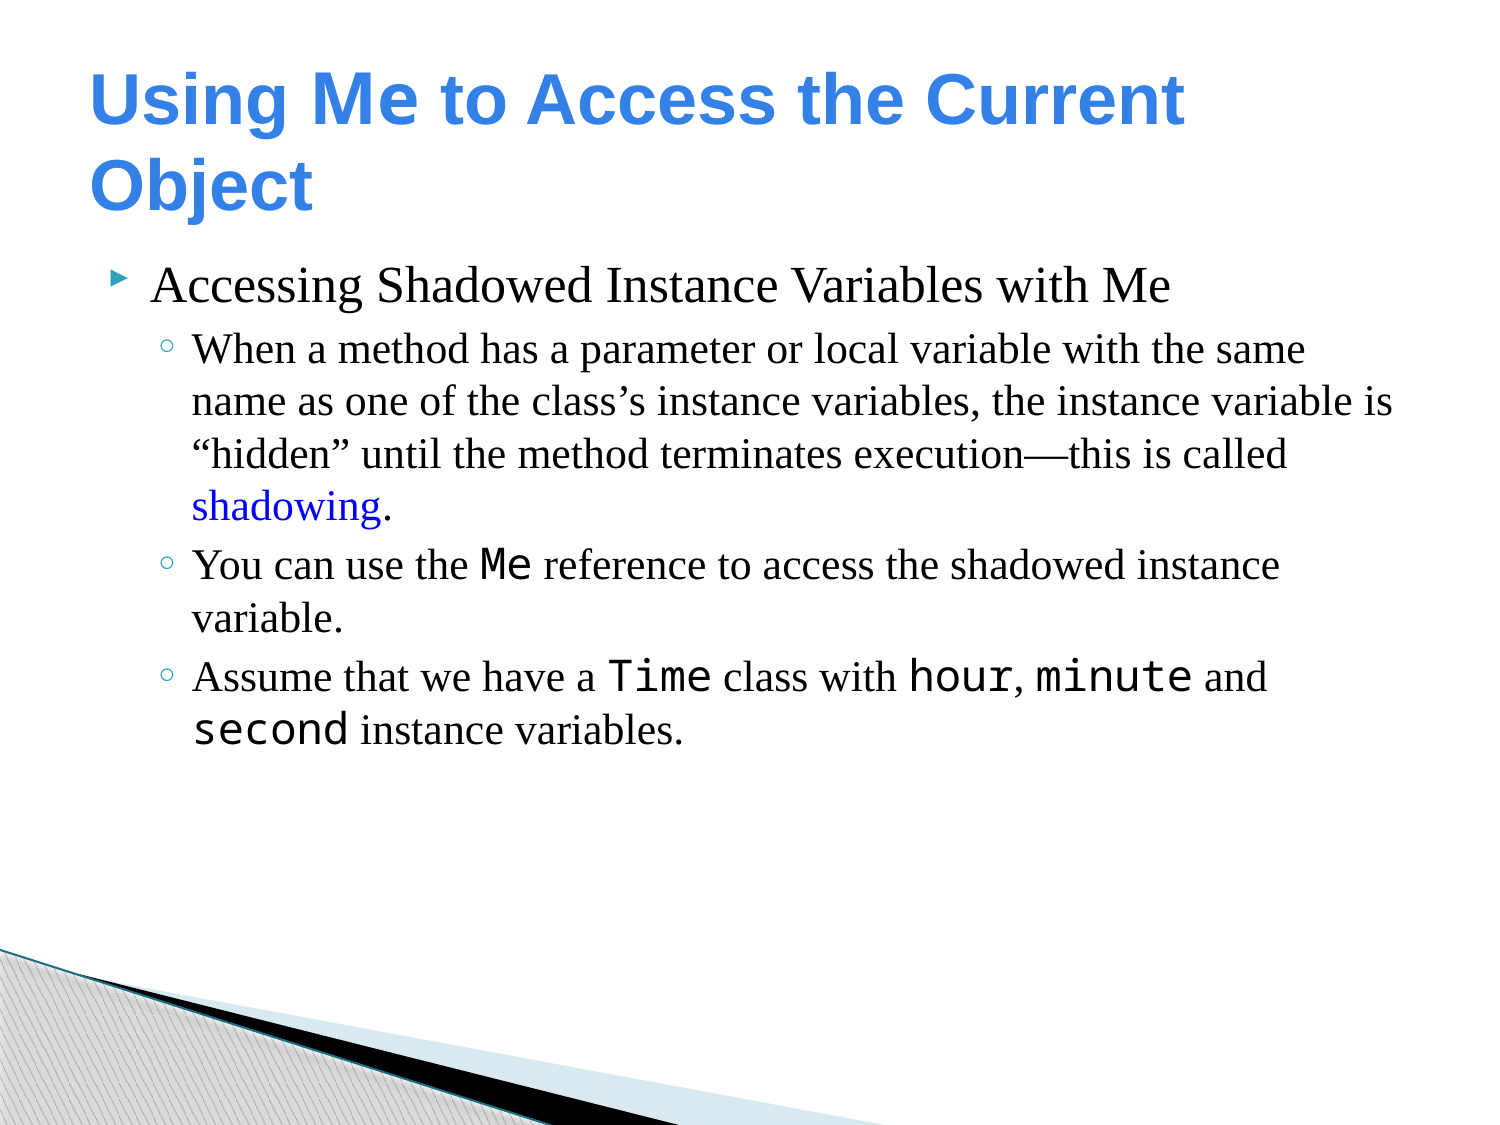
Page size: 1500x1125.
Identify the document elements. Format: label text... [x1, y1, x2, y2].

title Using Me to Access the Current Object [75, 45, 1425, 233]
list Accessing Shadowed Instance Variables with Me When a method has a parameter or local variable with the same name as one of the class’s instance variables, the instance variable is “hidden” until the method terminates execution—this is called shadowing. You can use the Me reference to access the shadowed instance variable. Assume that we have a Time class with hour, minute and second instance variables. [75, 243, 1425, 986]
